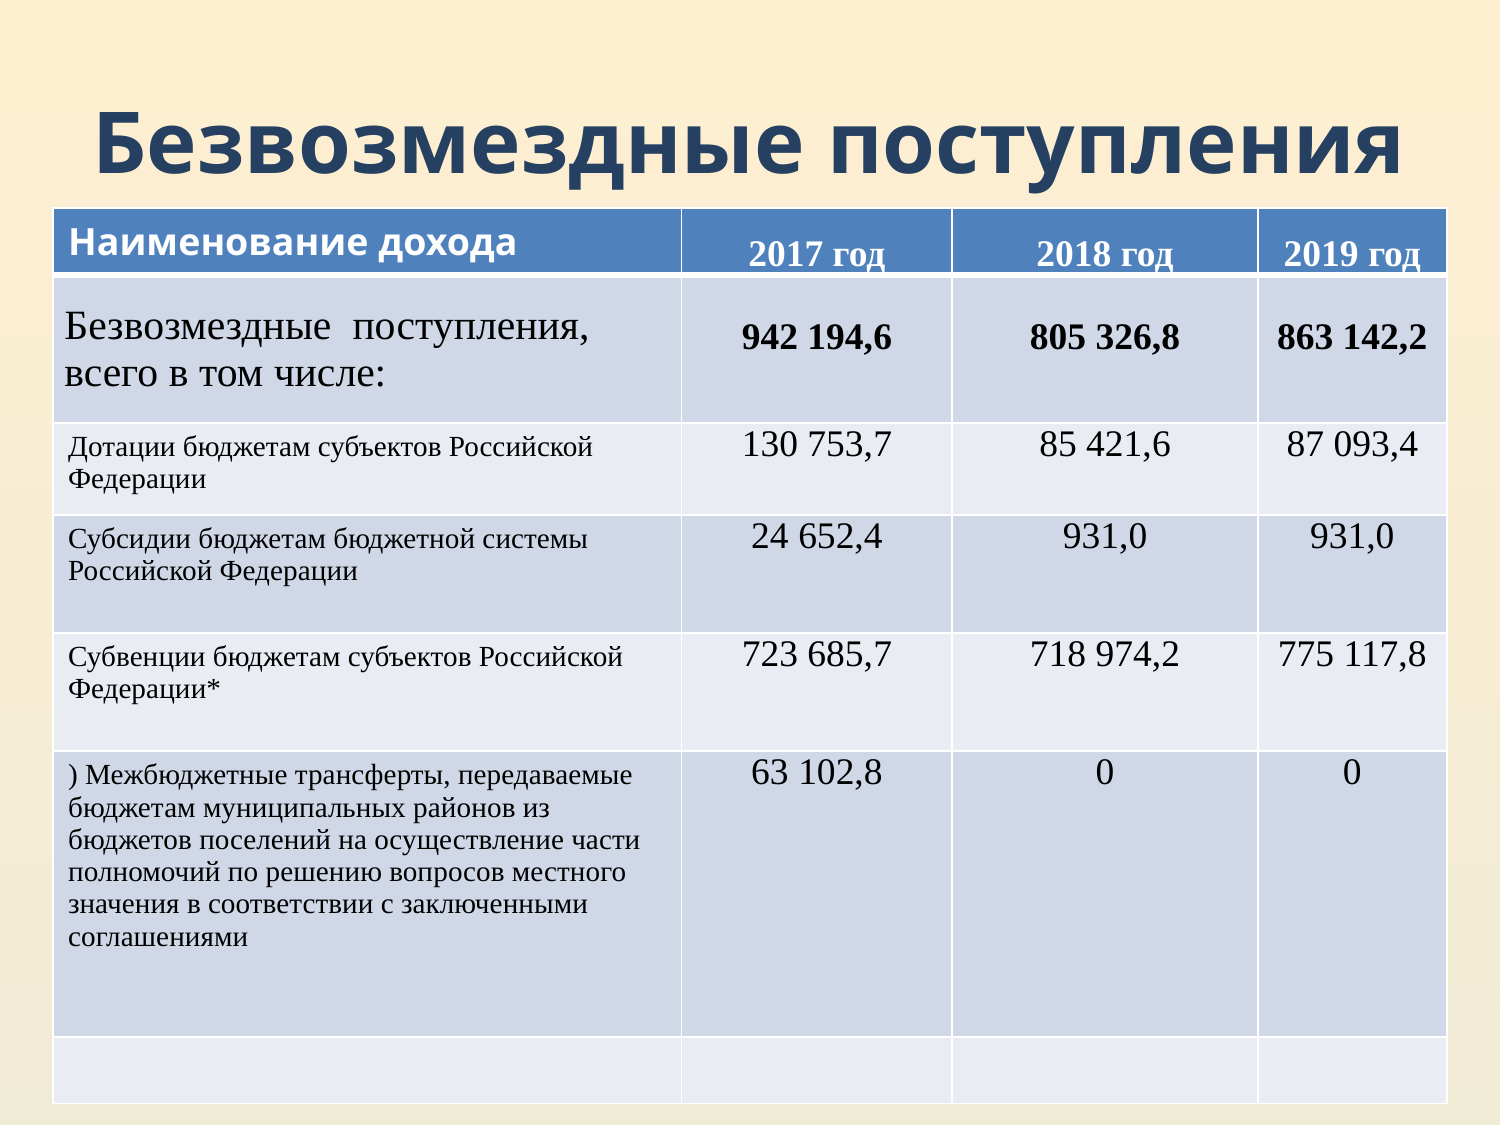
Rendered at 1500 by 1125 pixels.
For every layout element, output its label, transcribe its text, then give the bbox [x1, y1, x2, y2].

title Безвозмездные поступления [75, 45, 1425, 207]
table_cell Субсидии бюджетам бюджетной системы Российской Федерации [54, 516, 681, 632]
table_cell [54, 1038, 681, 1103]
table_cell 863 142,2 [1259, 278, 1446, 422]
table_header 2019 год [1259, 209, 1446, 272]
table_cell 0 [953, 752, 1257, 1036]
table_header 2017 год [682, 209, 951, 272]
table_cell 775 117,8 [1259, 634, 1446, 750]
table_cell 24 652,4 [682, 516, 951, 632]
table_cell 718 974,2 [953, 634, 1257, 750]
table_cell [1259, 1038, 1446, 1103]
table_cell [682, 1038, 951, 1103]
table_cell 0 [1259, 752, 1446, 1036]
table_cell 931,0 [1259, 516, 1446, 632]
table_cell Безвозмездные поступления, всего в том числе: [54, 278, 681, 422]
table_cell 63 102,8 [682, 752, 951, 1036]
table_cell 130 753,7 [682, 424, 951, 514]
table_header 2018 год [953, 209, 1257, 272]
table_cell 931,0 [953, 516, 1257, 632]
table_header Наименование дохода [54, 209, 681, 272]
table_cell ) Межбюджетные трансферты, передаваемые бюджетам муниципальных районов из бюджетов поселений на осуществление части полномочий по решению вопросов местного значения в соответствии с заключенными соглашениями [54, 752, 681, 1036]
table_cell 805 326,8 [953, 278, 1257, 422]
table_cell 723 685,7 [682, 634, 951, 750]
table_cell 87 093,4 [1259, 424, 1446, 514]
table_cell 942 194,6 [682, 278, 951, 422]
table_cell Дотации бюджетам субъектов Российской Федерации [54, 424, 681, 514]
table_cell Субвенции бюджетам субъектов Российской Федерации* [54, 634, 681, 750]
table_cell 85 421,6 [953, 424, 1257, 514]
table_cell [953, 1038, 1257, 1103]
